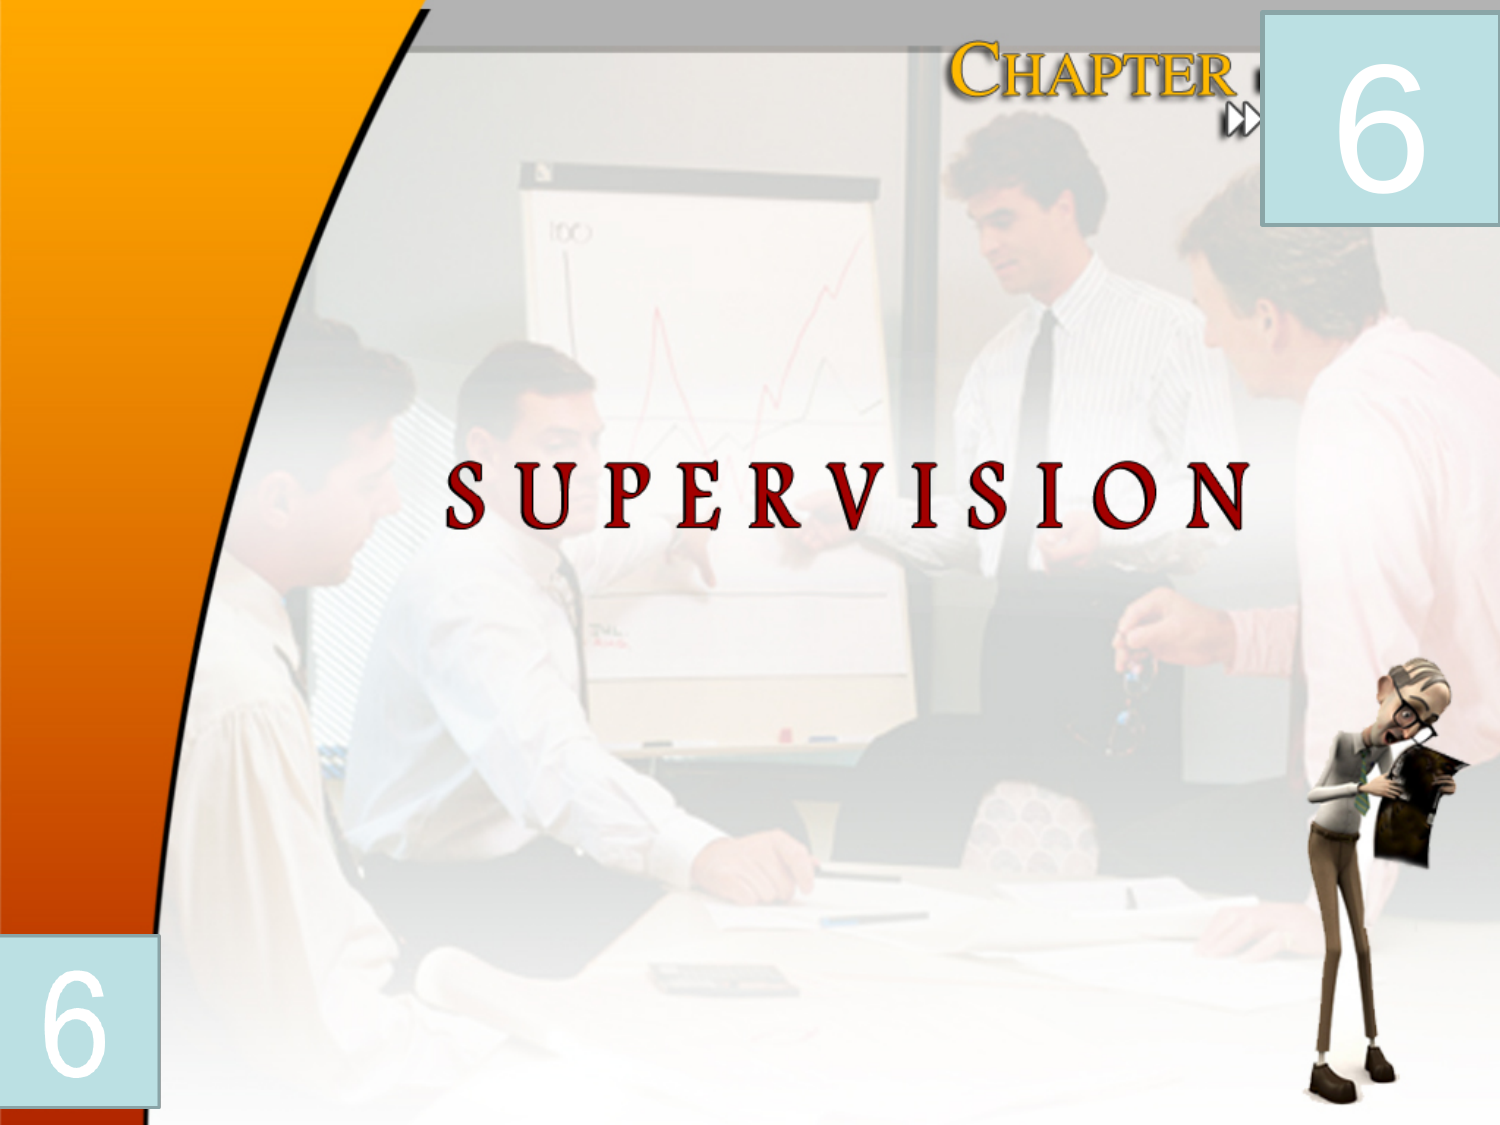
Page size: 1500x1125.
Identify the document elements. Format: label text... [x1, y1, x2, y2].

picture [0, 0, 1500, 1125]
text_box 6 [1260, 10, 1500, 227]
